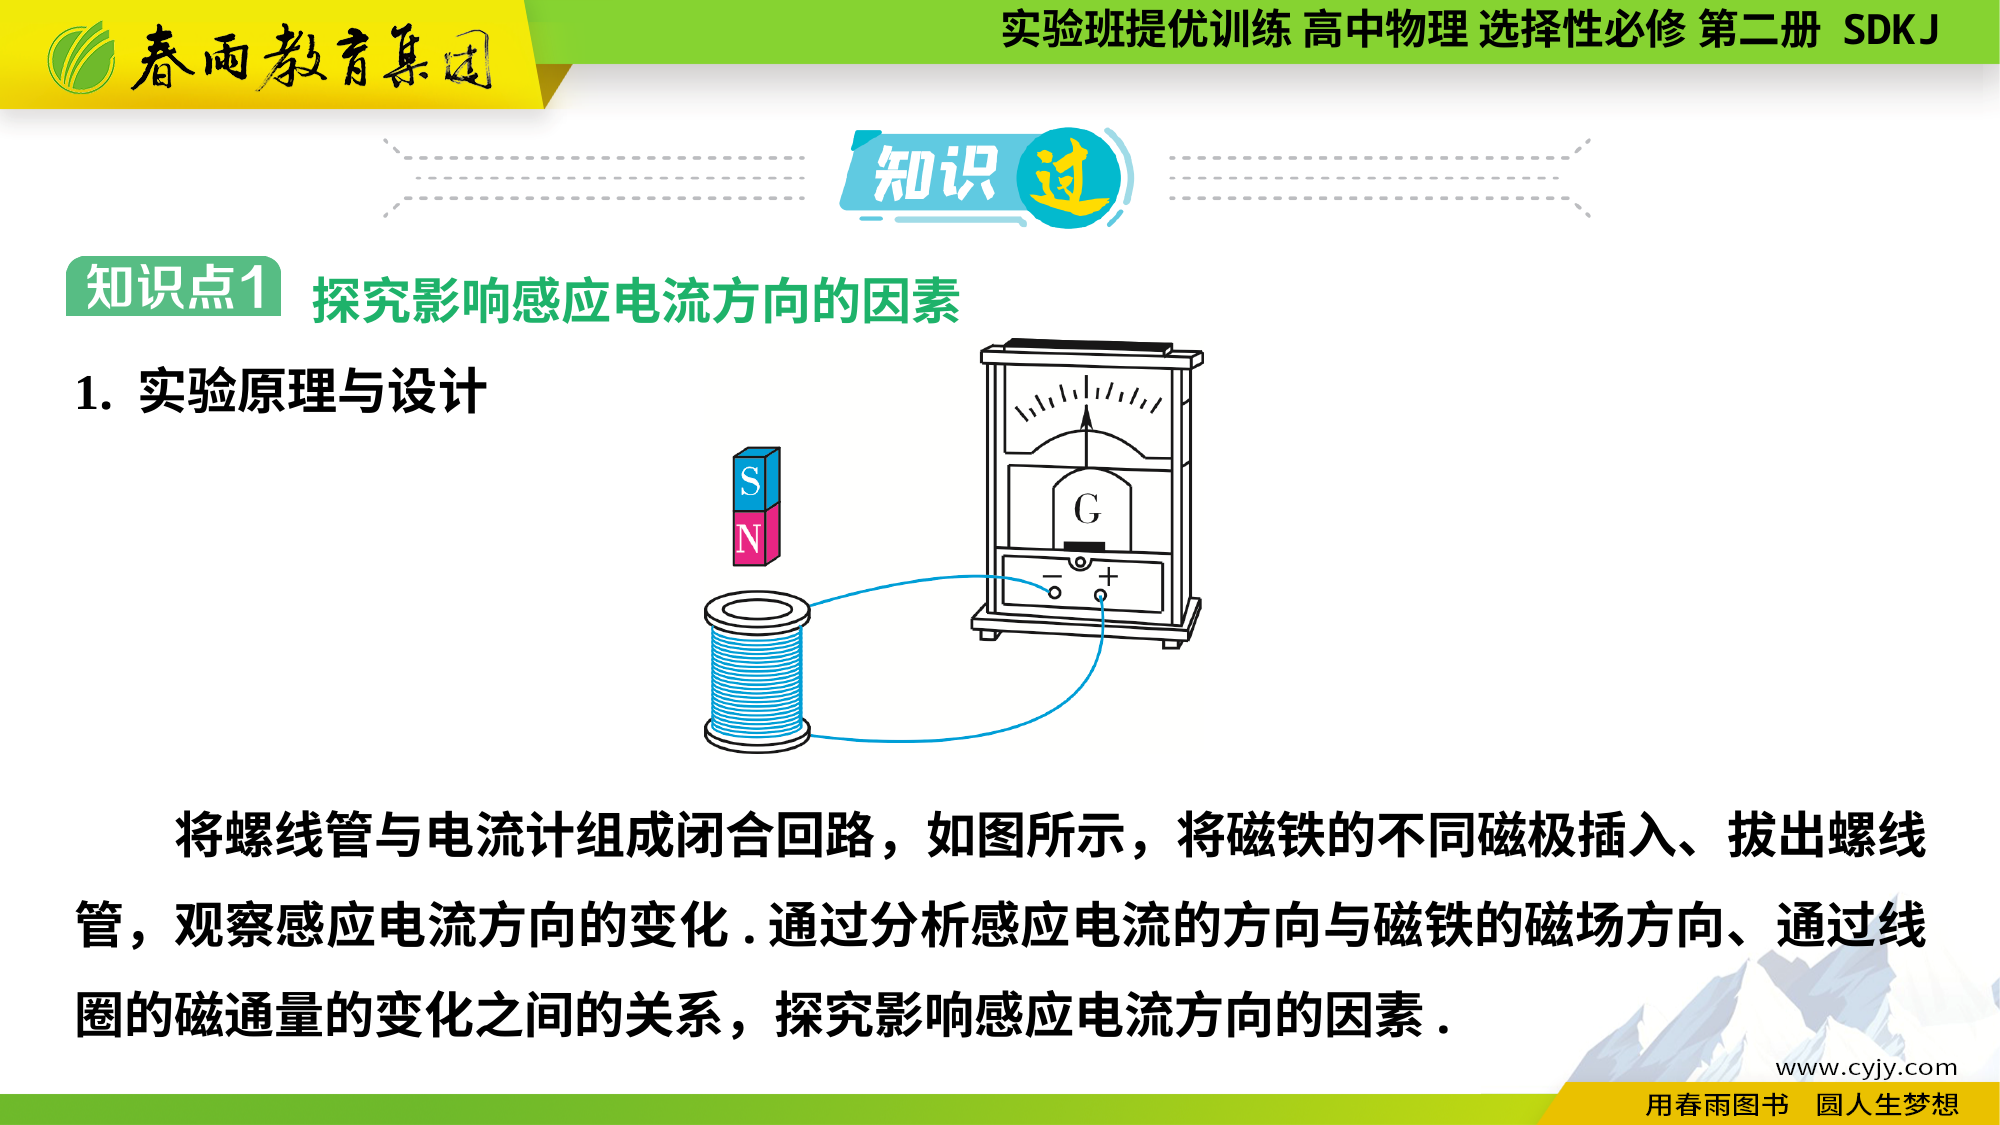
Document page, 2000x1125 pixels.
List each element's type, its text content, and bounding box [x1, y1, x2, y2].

picture [0, 0, 2000, 1125]
list 探究影响感应电流方向的因素 1. 实验原理与设计 将螺线管与电流计组成闭合回路，如图所示，将磁铁的不同磁极插入、拔出螺线管，观察感应电流方向的变化.通过分析感应电流的方向与磁铁的磁场方向、通过线圈的磁通量的变化之间的关系，探究影响感应电流方向的因素. [59, 231, 1944, 1060]
